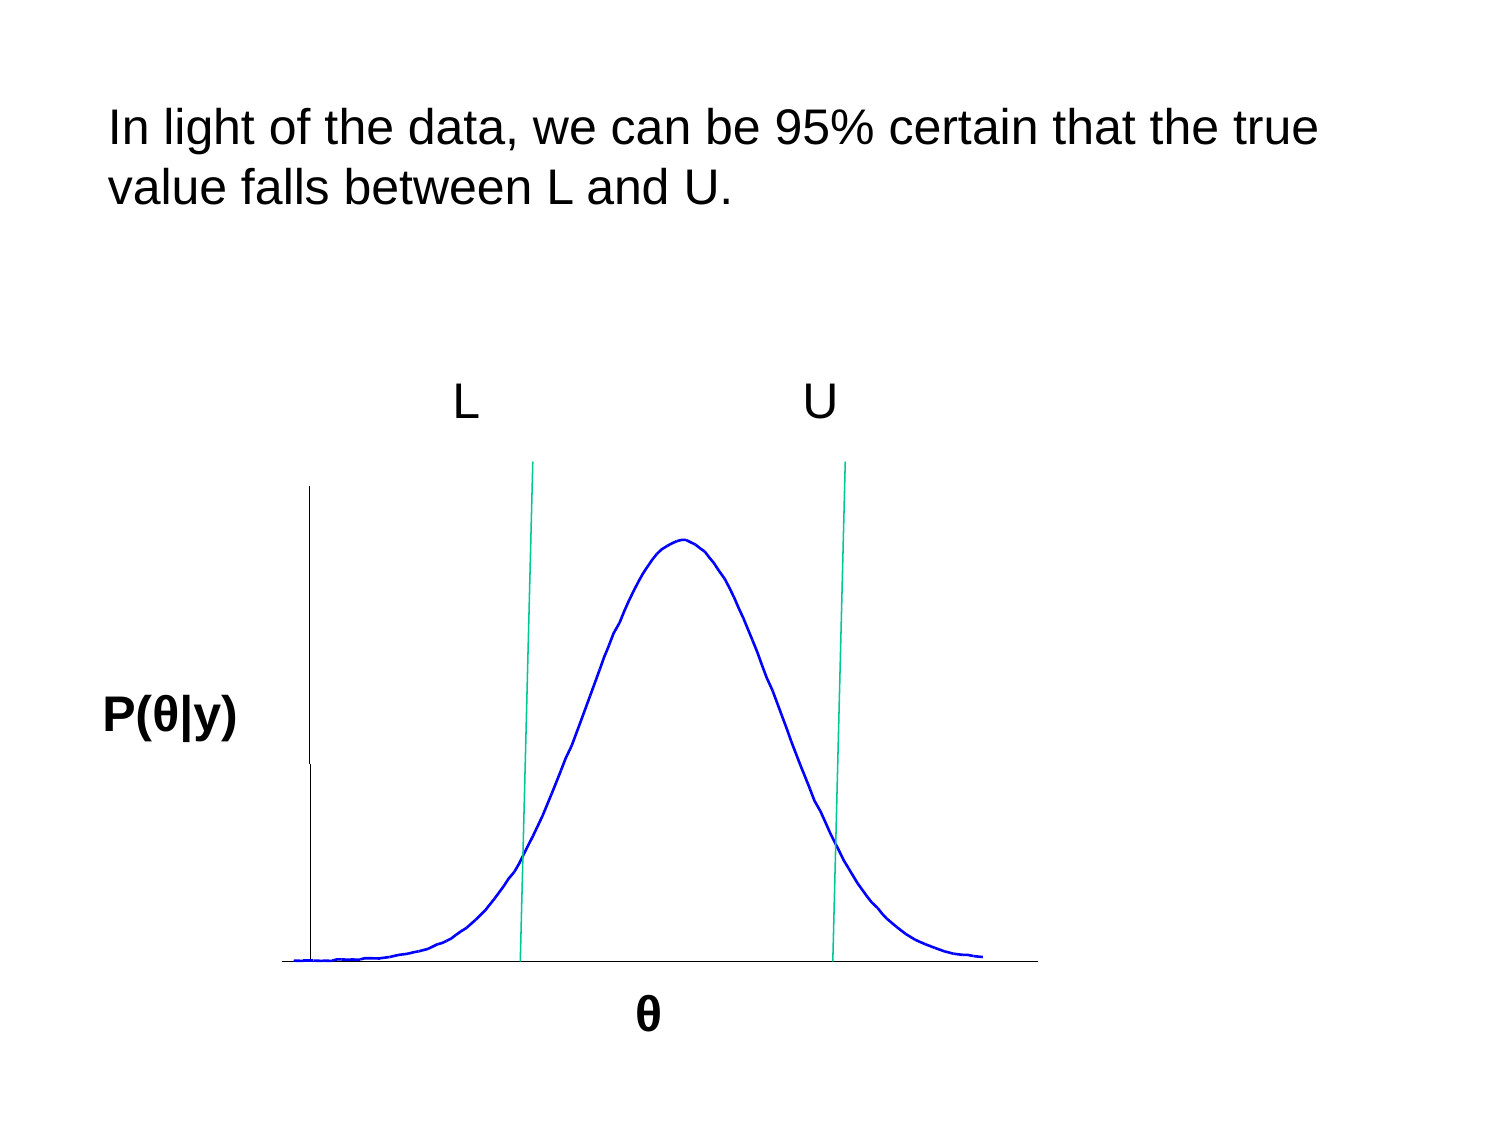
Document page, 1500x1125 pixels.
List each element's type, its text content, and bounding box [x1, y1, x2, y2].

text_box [293, 485, 514, 962]
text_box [537, 485, 827, 962]
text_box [849, 485, 983, 962]
text_box U [787, 361, 913, 437]
text_box In light of the data, we can be 95% certain that the true value falls between L and U. [93, 87, 1350, 223]
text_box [832, 461, 846, 962]
text_box L [437, 360, 563, 436]
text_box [520, 461, 534, 962]
text_box θ [620, 974, 746, 1049]
text_box P(θ|y) [87, 674, 275, 749]
